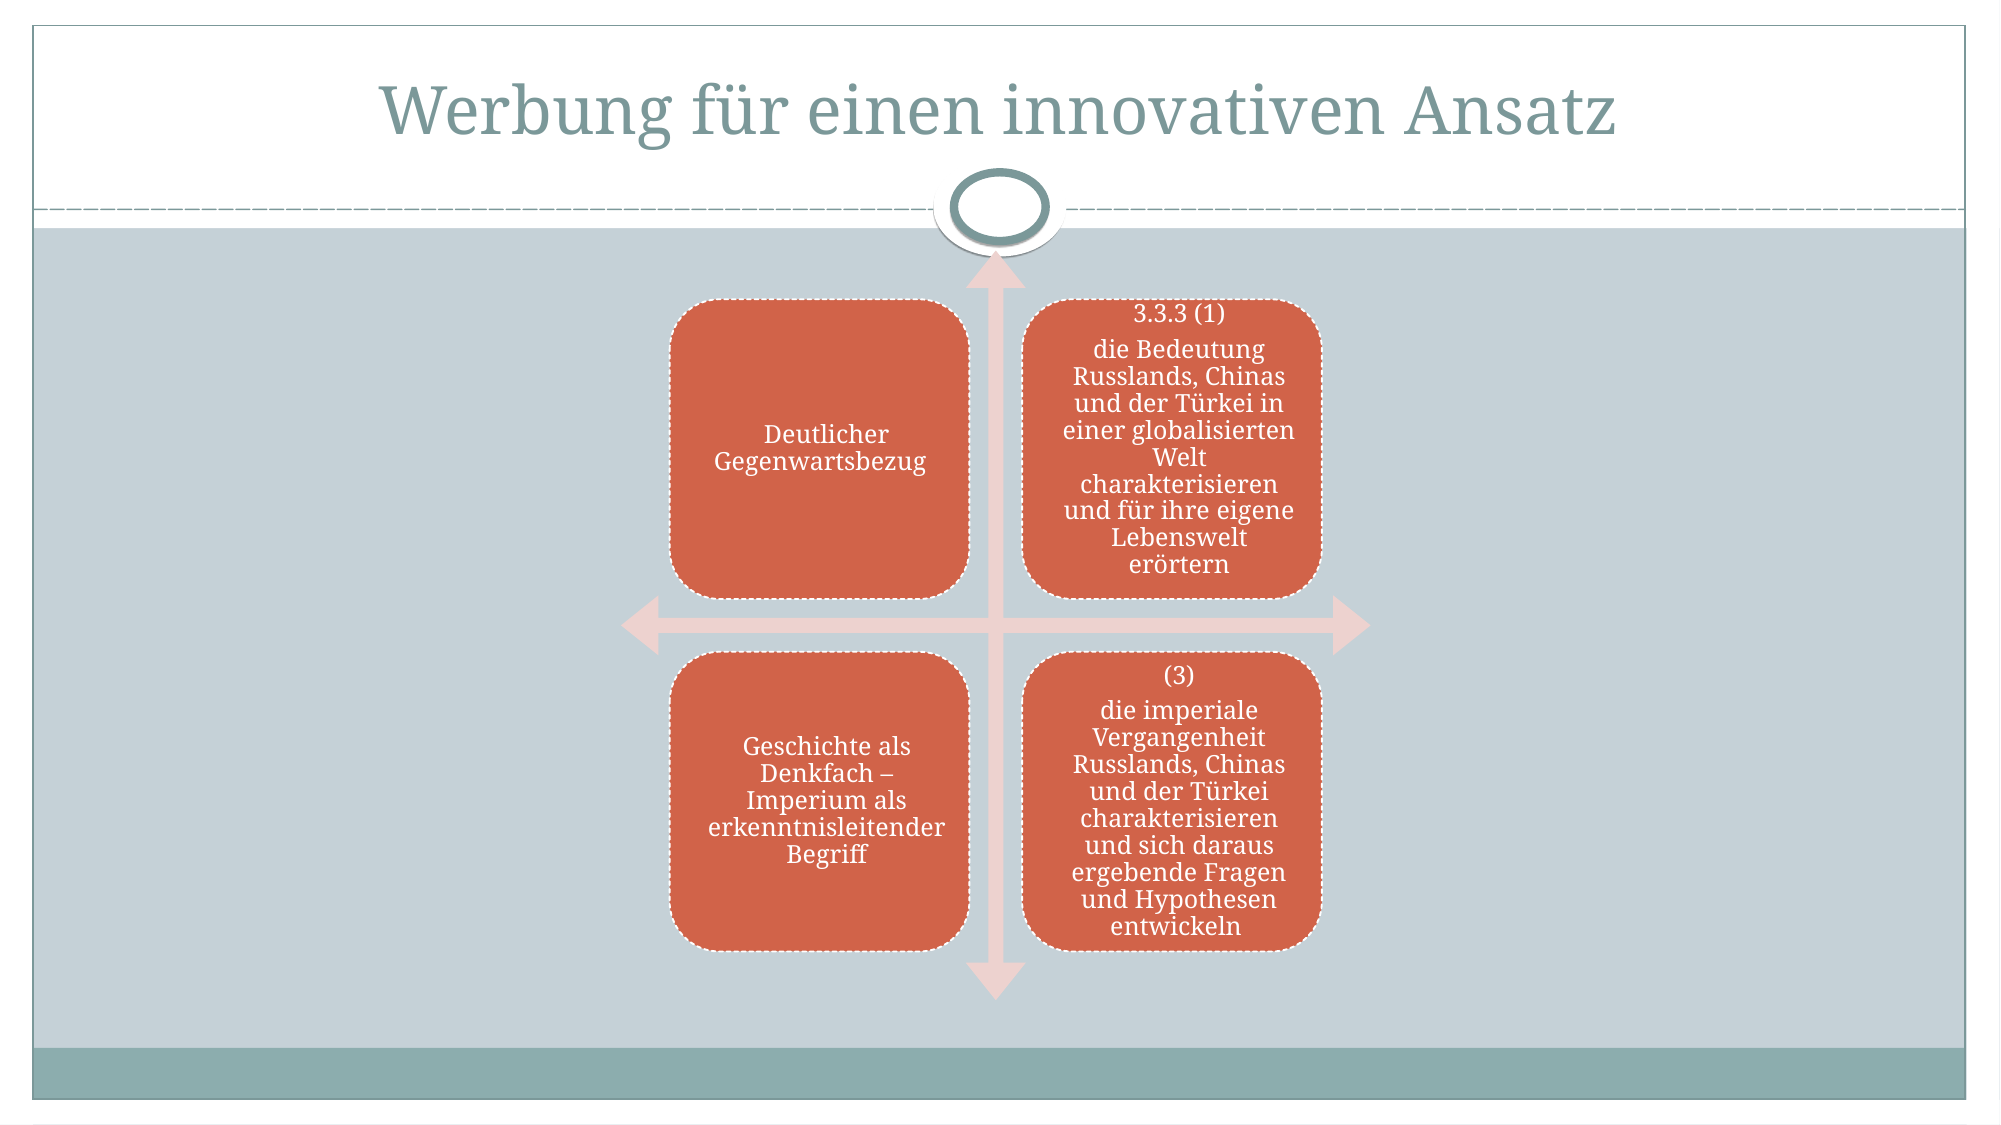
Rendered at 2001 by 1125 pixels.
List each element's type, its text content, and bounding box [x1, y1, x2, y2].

text_box (3) die imperiale Vergangenheit Russlands, Chinas und der Türkei charakterisieren und sich daraus ergebende Fragen und Hypothesen entwickeln [1022, 651, 1322, 952]
text_box [620, 250, 1371, 1001]
text_box Werbung für einen innovativen Ansatz [65, 37, 1933, 162]
text_box Deutlicher Gegenwartsbezug [669, 299, 970, 599]
text_box 3.3.3 (1) die Bedeutung Russlands, Chinas und der Türkei in einer globalisierten Welt charakterisieren und für ihre eigene Lebenswelt erörtern [1022, 299, 1322, 599]
text_box Geschichte als Denkfach – Imperium als erkenntnisleitender Begriff [669, 651, 970, 952]
